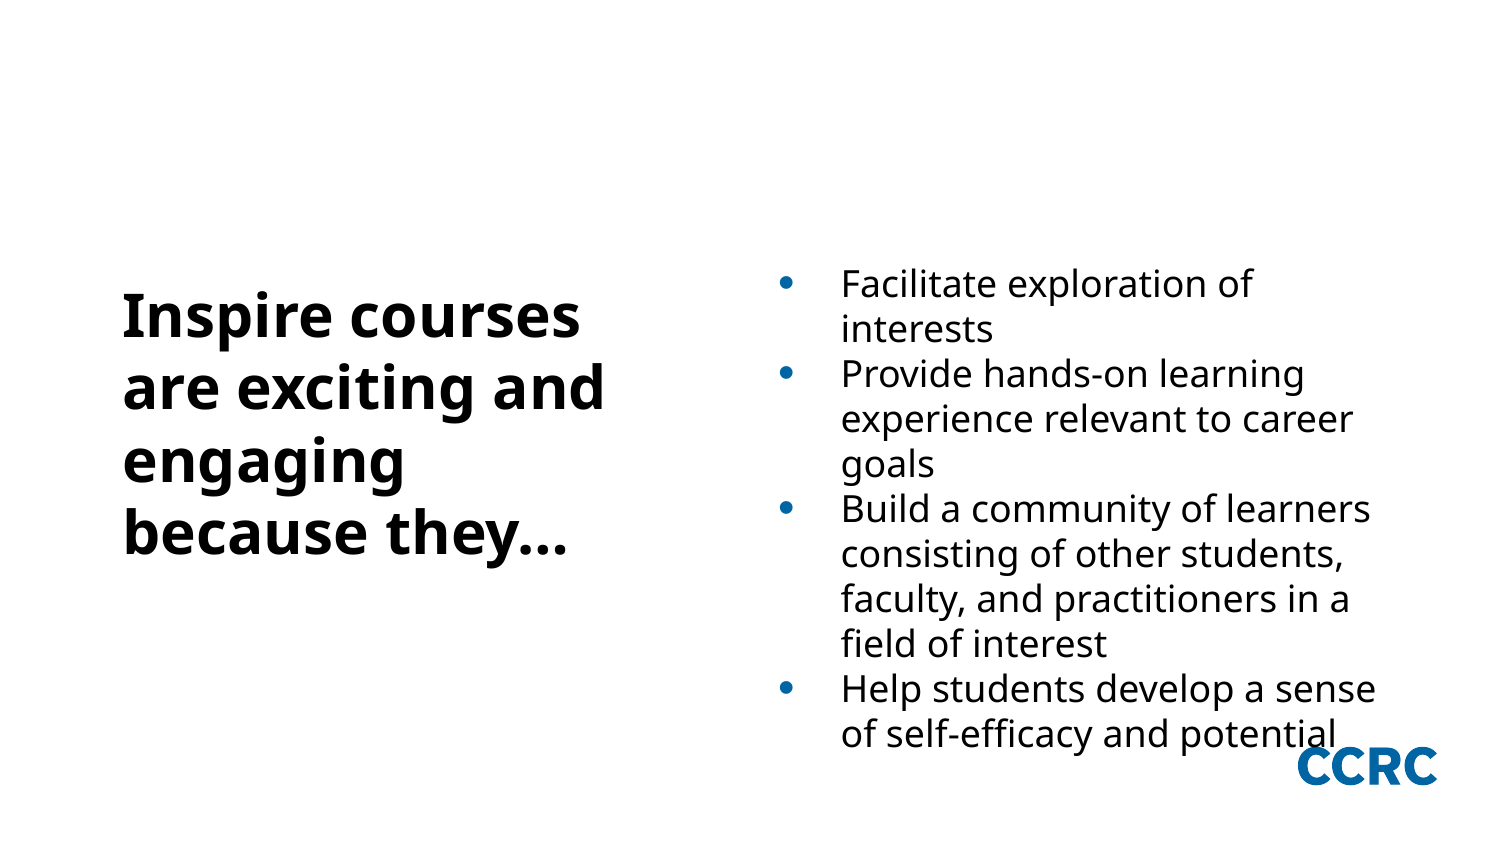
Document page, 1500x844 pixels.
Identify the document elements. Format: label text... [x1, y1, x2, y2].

title Inspire courses are exciting and engaging because they… [107, 0, 650, 844]
list Facilitate exploration of interests Provide hands-on learning experience relevant to career goals Build a community of learners consisting of other students, faculty, and practitioners in a field of interest Help students develop a sense of self-efficacy and potential [765, 260, 1393, 786]
picture [1295, 740, 1440, 792]
